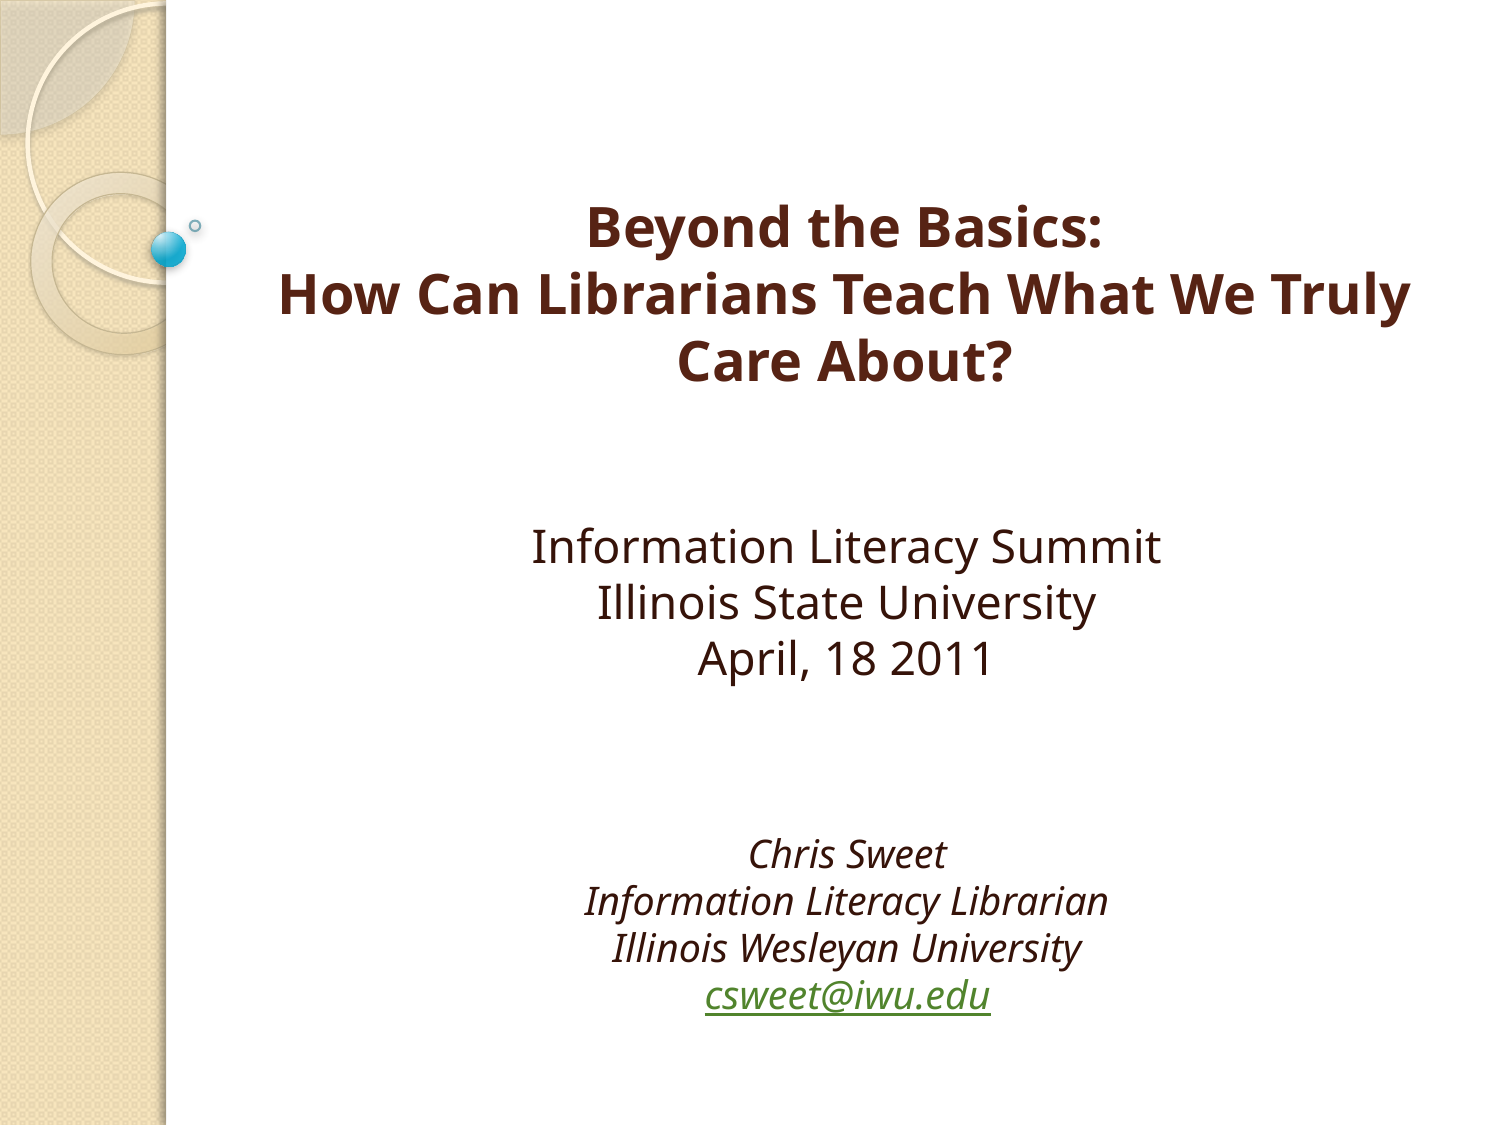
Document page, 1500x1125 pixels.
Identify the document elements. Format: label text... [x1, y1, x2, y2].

title Beyond the Basics: How Can Librarians Teach What We Truly Care About? [237, 112, 1453, 400]
subtitle Information Literacy Summit Illinois State University April, 18 2011 Chris Sweet Information Literacy Librarian Illinois Wesleyan University csweet@iwu.edu [237, 450, 1453, 1038]
